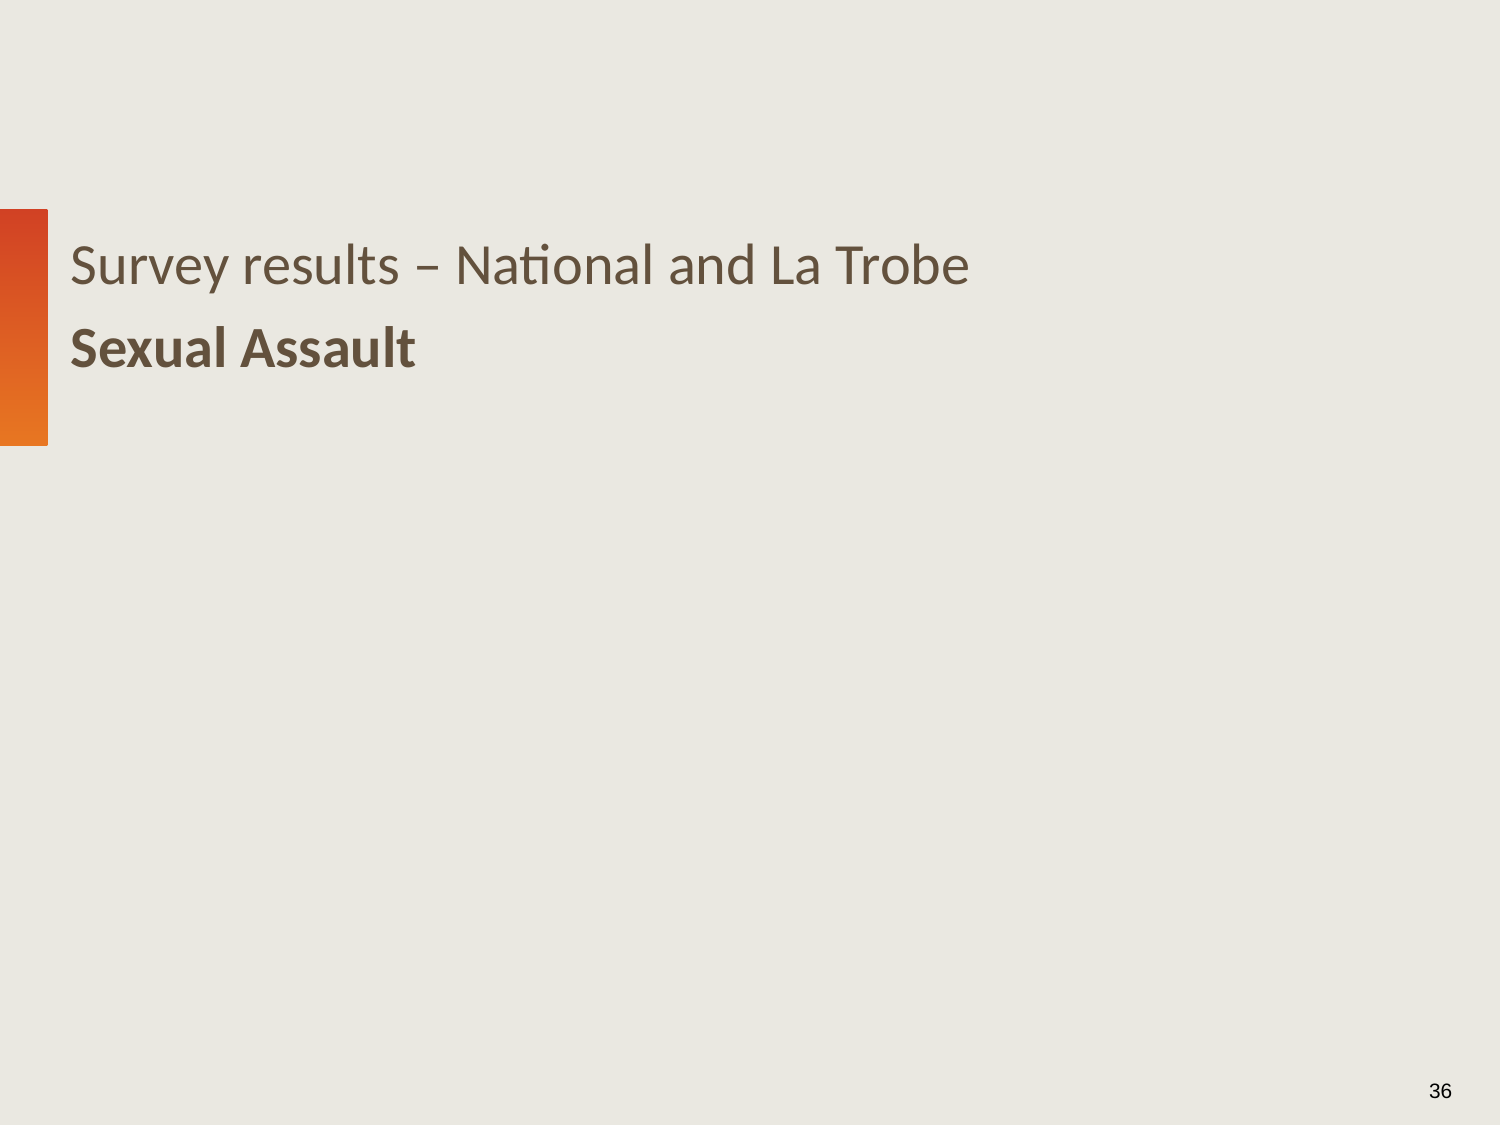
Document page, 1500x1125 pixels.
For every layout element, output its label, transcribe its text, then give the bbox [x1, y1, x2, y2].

list Survey results – National and La Trobe Sexual Assault [70, 212, 1376, 449]
